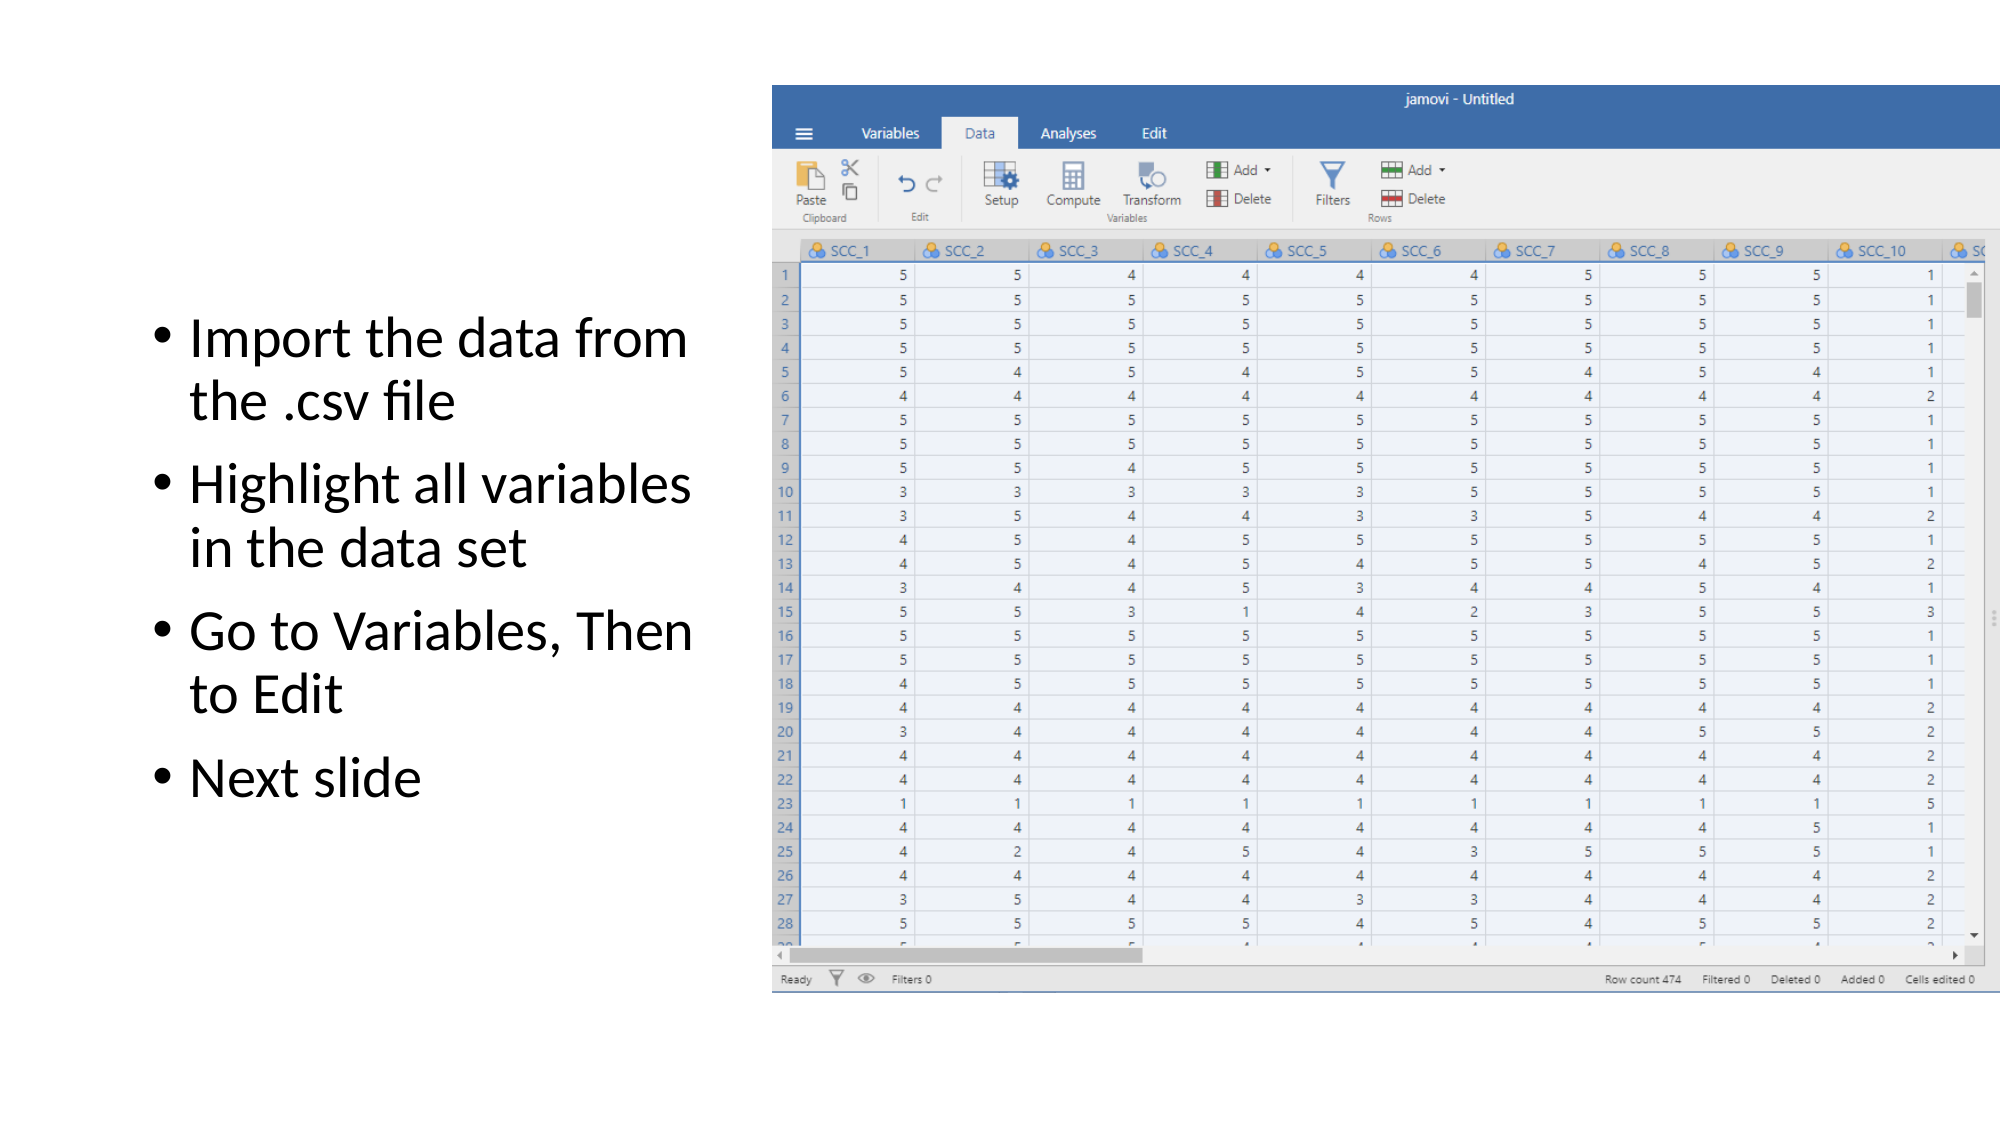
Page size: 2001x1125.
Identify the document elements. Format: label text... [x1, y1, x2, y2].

picture [771, 85, 2000, 993]
list Import the data from the .csv file Highlight all variables in the data set Go to Variables, Then to Edit Next slide [137, 299, 740, 1014]
